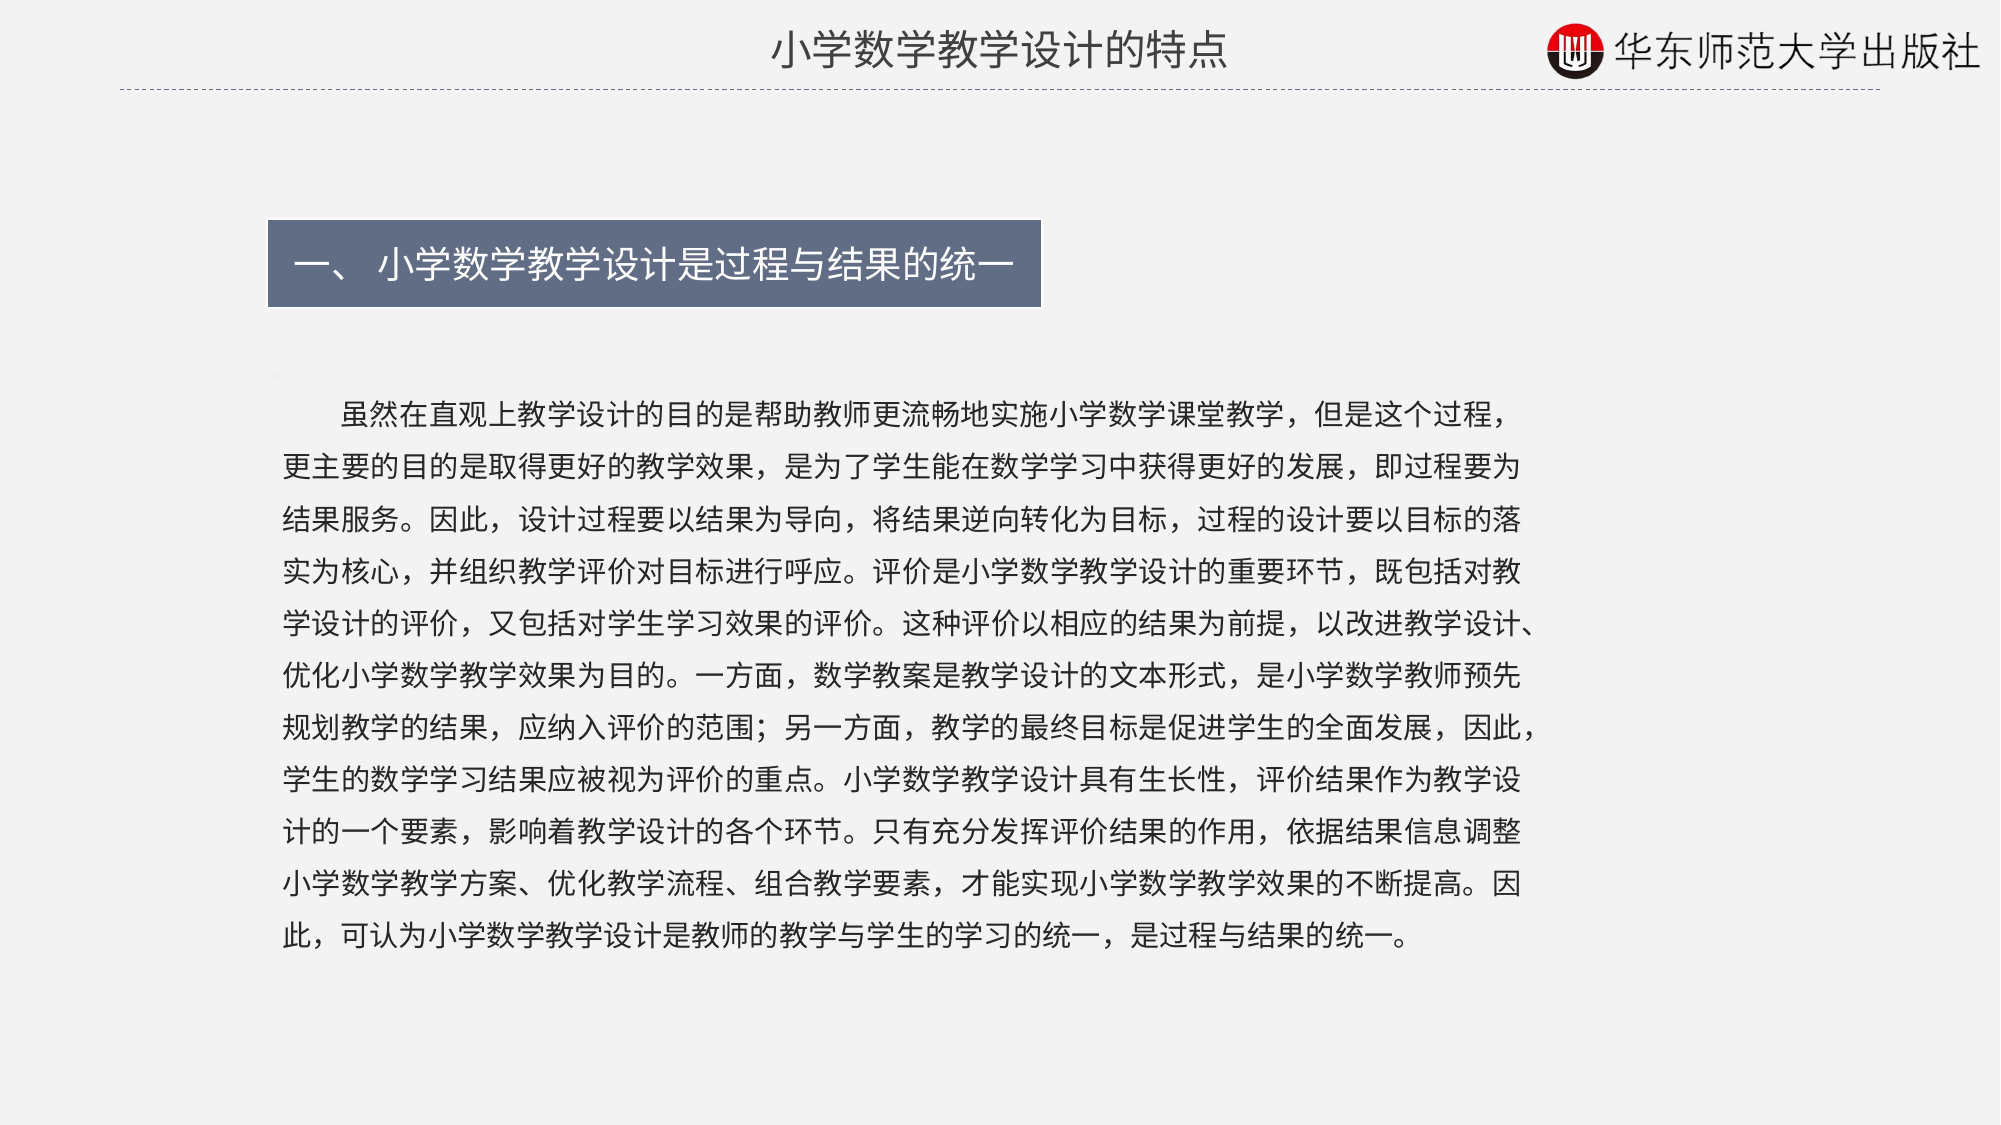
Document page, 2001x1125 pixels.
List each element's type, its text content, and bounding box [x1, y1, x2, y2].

text_box 虽然在直观上教学设计的目的是帮助教师更流畅地实施小学数学课堂教学，但是这个过程，更主要的目的是取得更好的教学效果，是为了学生能在数学学习中获得更好的发展，即过程要为结果服务。因此，设计过程要以结果为导向，将结果逆向转化为目标，过程的设计要以目标的落实为核心，并组织教学评价对目标进行呼应。评价是小学数学教学设计的重要环节，既包括对教学设计的评价，又包括对学生学习效果的评价。这种评价以相应的结果为前提，以改进教学设计、优化小学数学教学效果为目的。一方面，数学教案是教学设计的文本形式，是小学数学教师预先规划教学的结果，应纳入评价的范围；另一方面，教学的最终目标是促进学生的全面发展，因此，学生的数学学习结果应被视为评价的重点。小学数学教学设计具有生长性，评价结果作为教学设计的一个要素，影响着教学设计的各个环节。只有充分发挥评价结果的作用，依据结果信息调整小学数学教学方案、优化教学流程、组合教学要素，才能实现小学数学教学效果的不断提高。因此，可认为小学数学教学设计是教师的教学与学生的学习的统一，是过程与结果的统一。 [267, 372, 1537, 960]
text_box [1536, 13, 1989, 83]
text_box 一、 小学数学教学设计是过程与结果的统一 [266, 218, 1043, 309]
text_box 小学数学教学设计的特点 [680, 23, 1320, 74]
